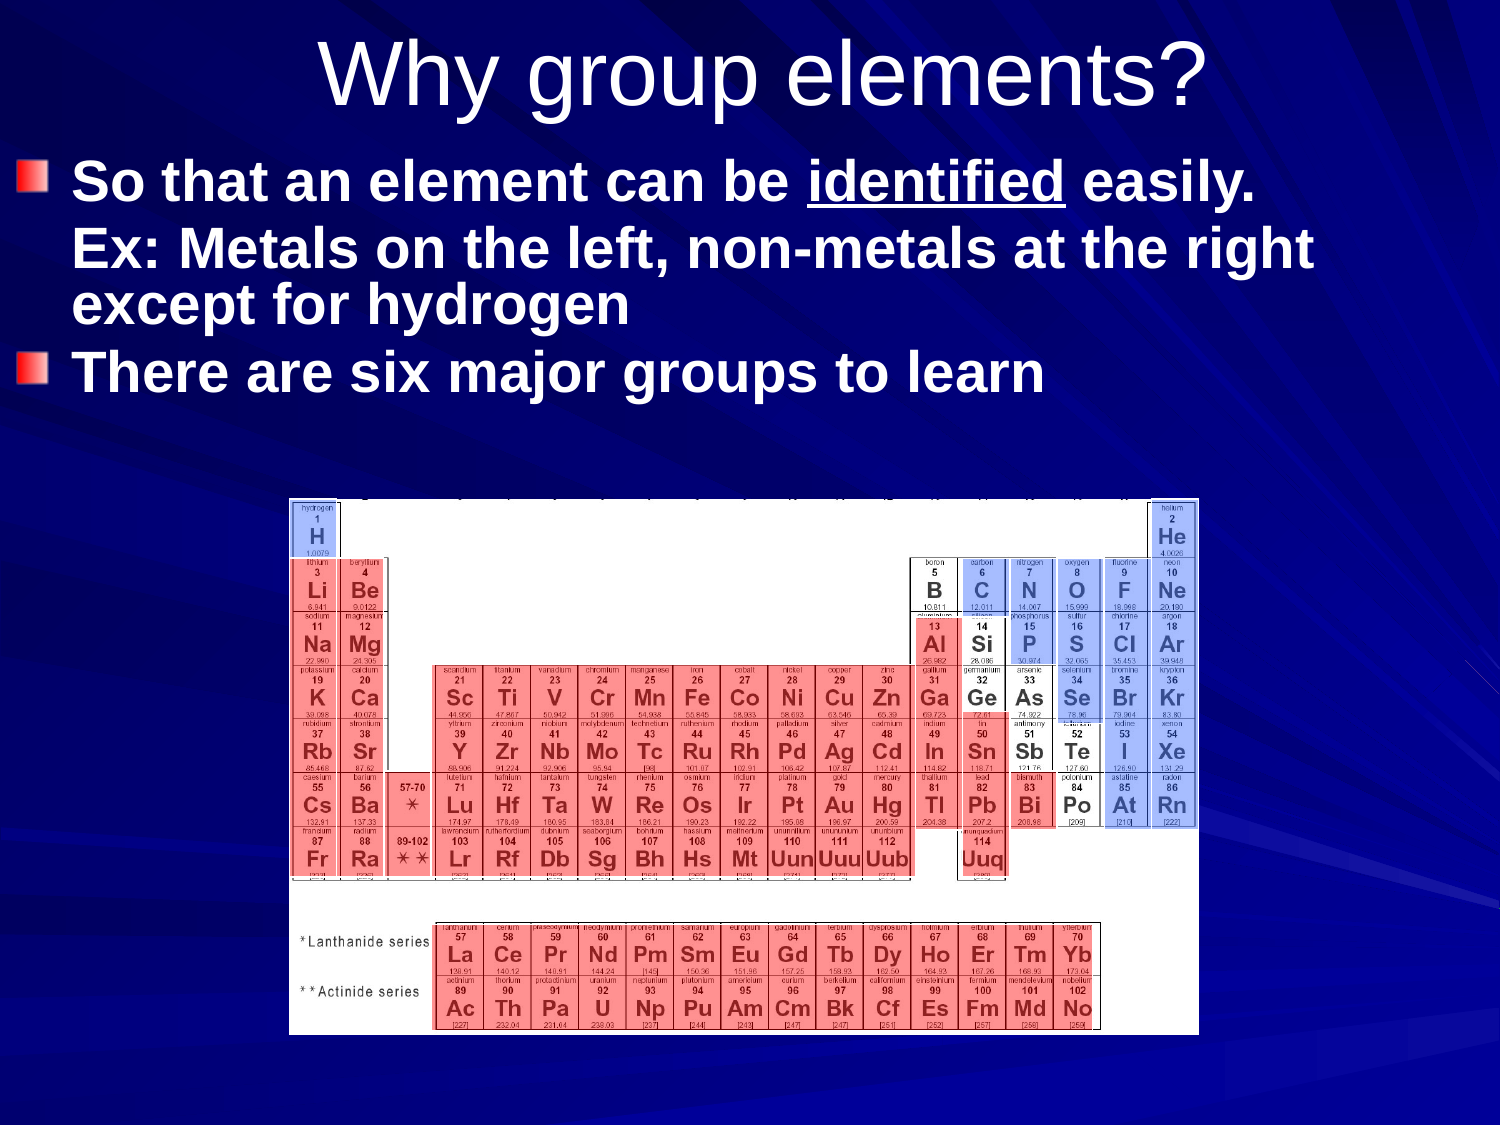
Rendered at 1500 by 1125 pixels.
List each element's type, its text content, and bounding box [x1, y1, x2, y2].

list So that an element can be identified easily. Ex: Metals on the left, non-metals at the right except for hydrogen There are six major groups to learn [0, 148, 1500, 374]
title Why group elements? [88, 0, 1439, 138]
picture [15, 350, 52, 388]
picture [15, 158, 52, 196]
picture [289, 498, 1199, 1036]
